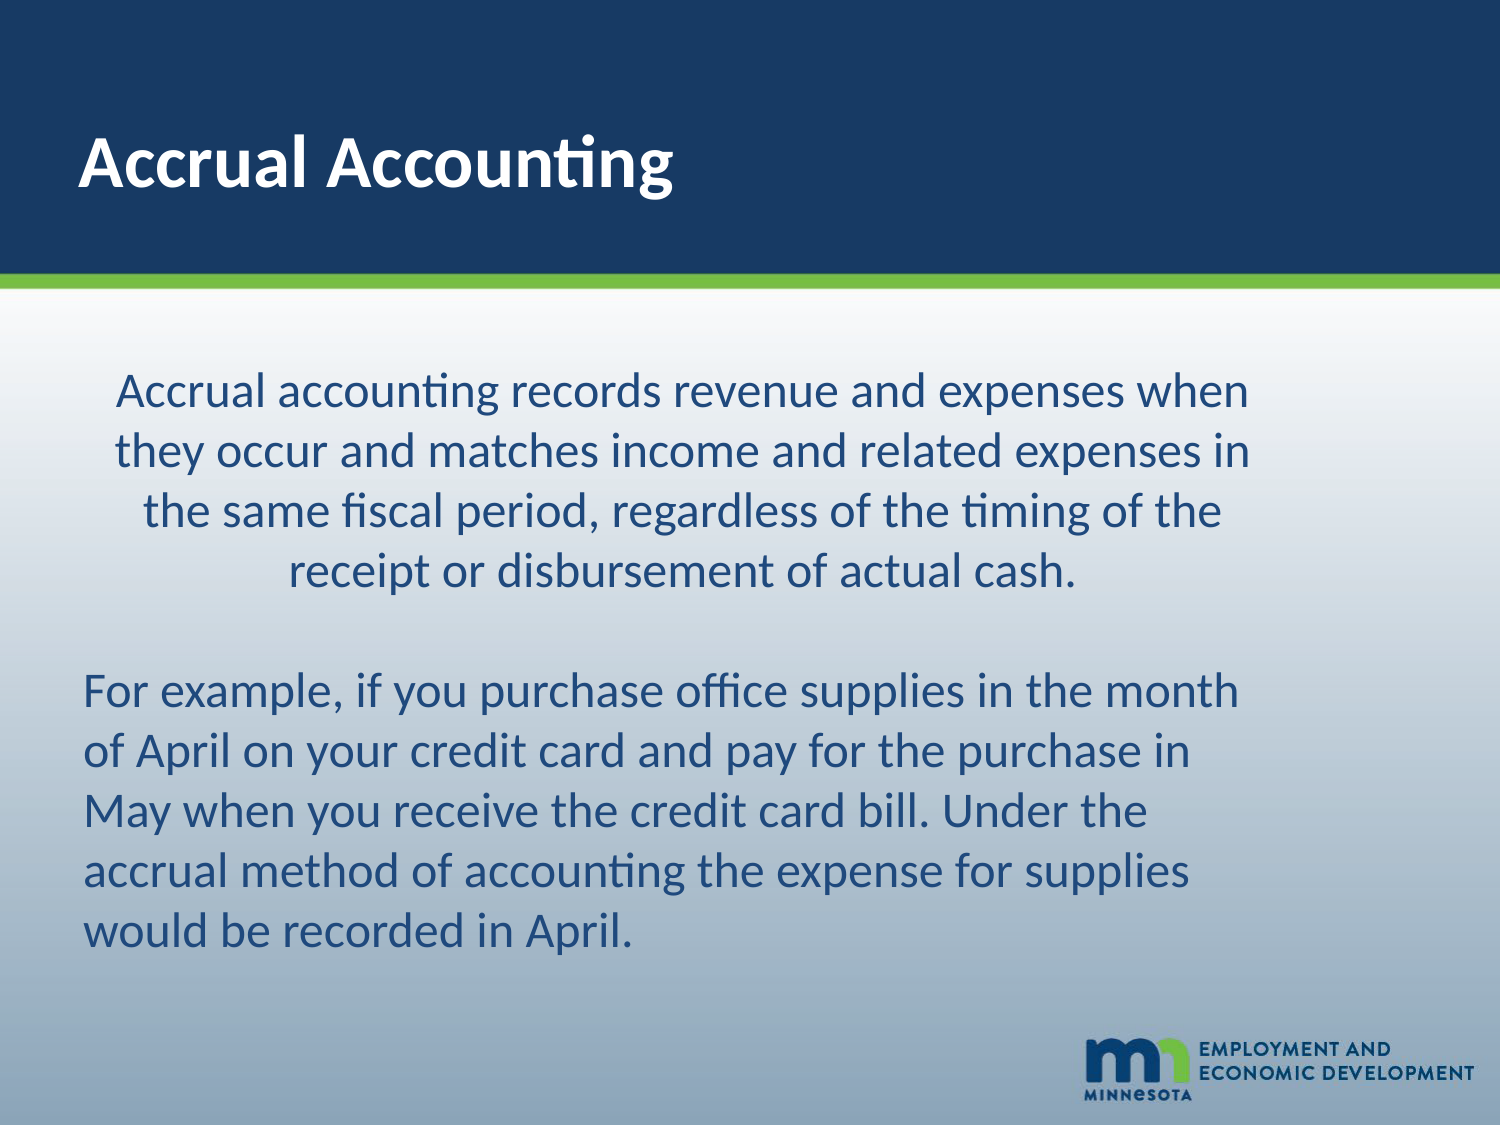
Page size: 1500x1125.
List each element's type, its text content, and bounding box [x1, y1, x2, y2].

title Accrual Accounting [78, 112, 729, 204]
list Accrual accounting records revenue and expenses when they occur and matches income and related expenses in the same fiscal period, regardless of the timing of the receipt or disbursement of actual cash. For example, if you purchase office supplies in the month of April on your credit card and pay for the purchase in May when you receive the credit card bill. Under the accrual method of accounting the expense for supplies would be recorded in April. [83, 312, 1283, 964]
picture [0, 0, 1500, 1125]
